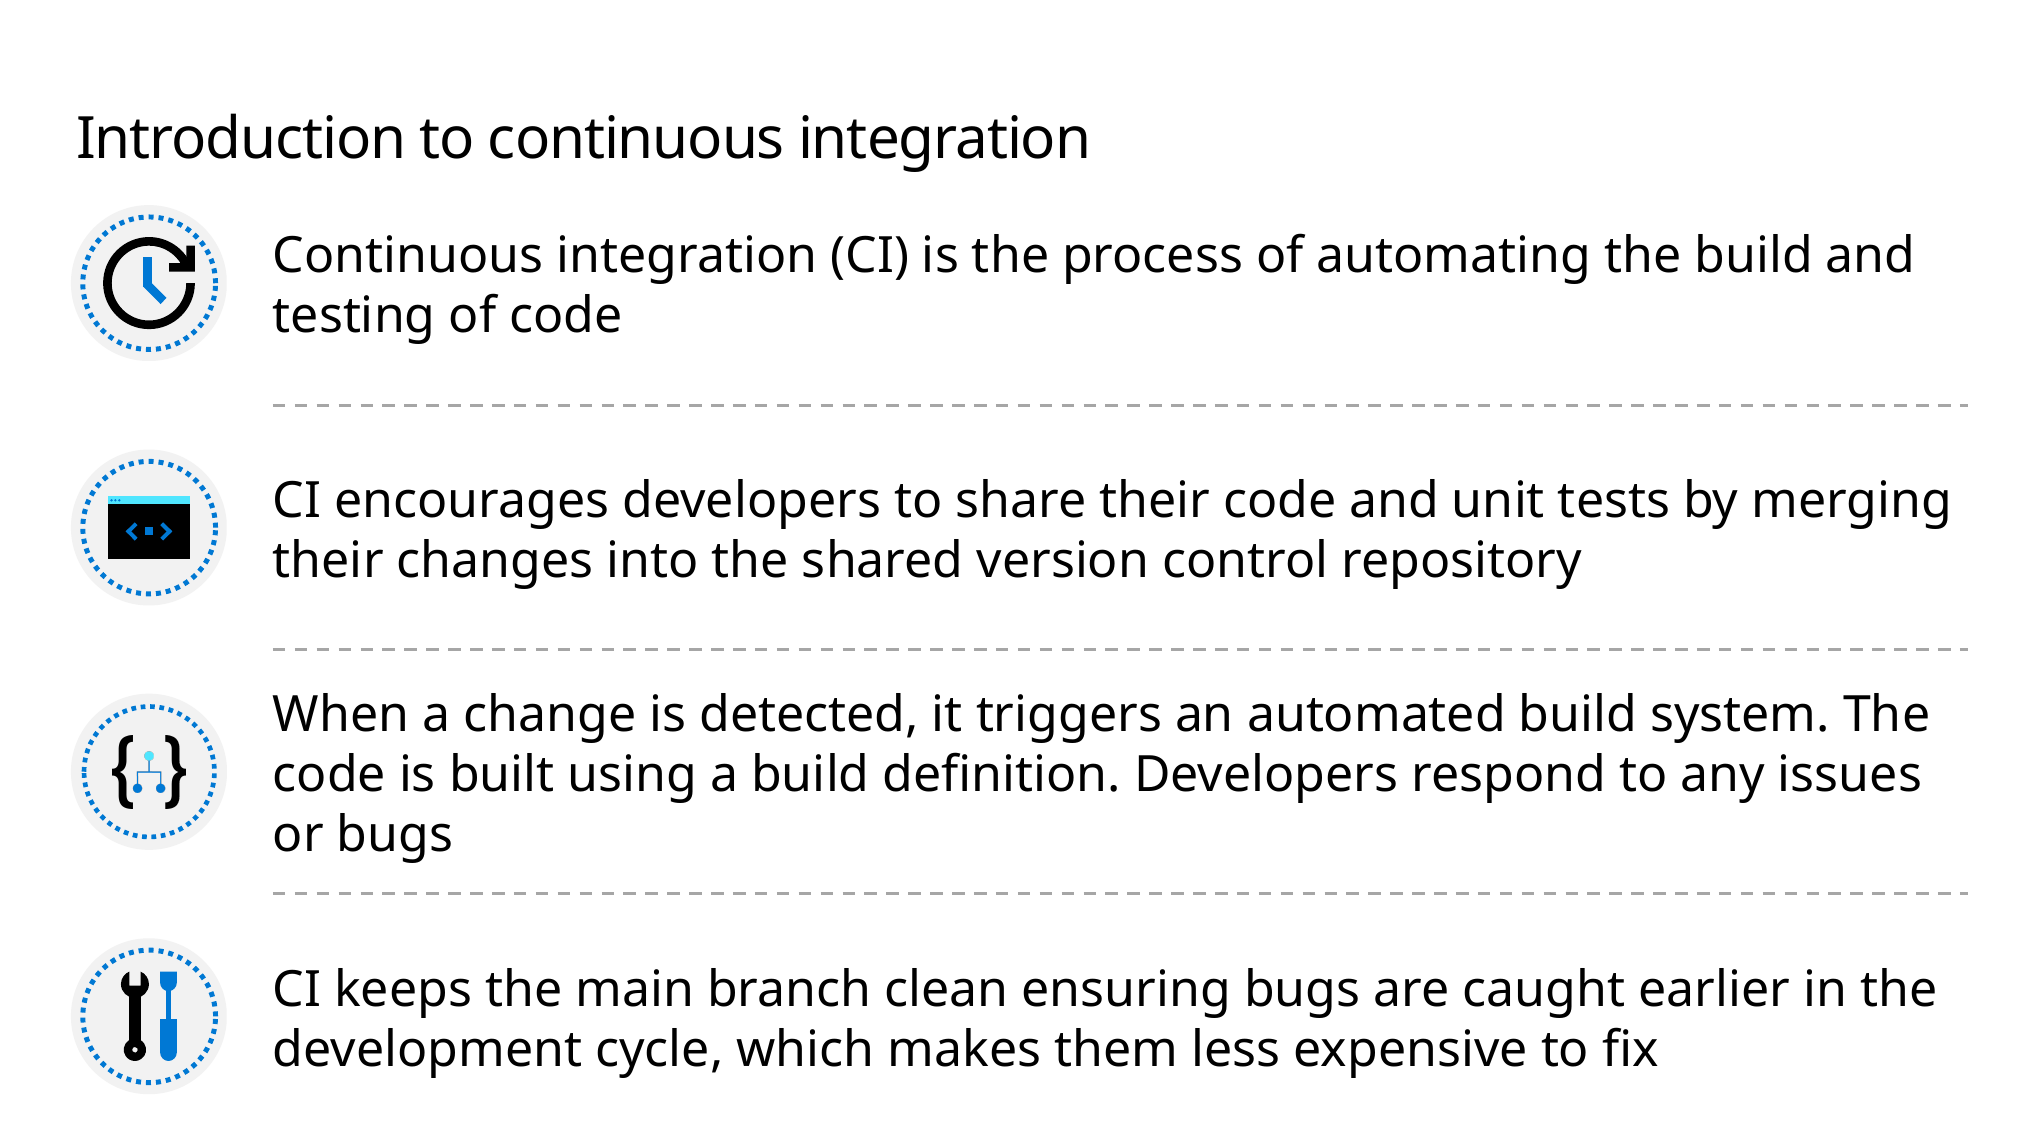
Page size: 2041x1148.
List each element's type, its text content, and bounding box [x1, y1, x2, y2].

text_box CI encourages developers to share their code and unit tests by merging their changes into the shared version control repository [272, 466, 1969, 588]
picture [70, 937, 227, 1095]
text_box Continuous integration (CI) is the process of automating the build and testing of code [272, 222, 1969, 344]
text_box CI keeps the main branch clean ensuring bugs are caught earlier in the development cycle, which makes them less expensive to fix [272, 955, 1969, 1077]
picture [70, 449, 227, 606]
picture [70, 693, 228, 850]
title Introduction to continuous integration [76, 103, 1969, 172]
text_box When a change is detected, it triggers an automated build system. The code is built using a build definition. Developers respond to any issues or bugs [272, 681, 1969, 862]
picture [70, 204, 227, 362]
